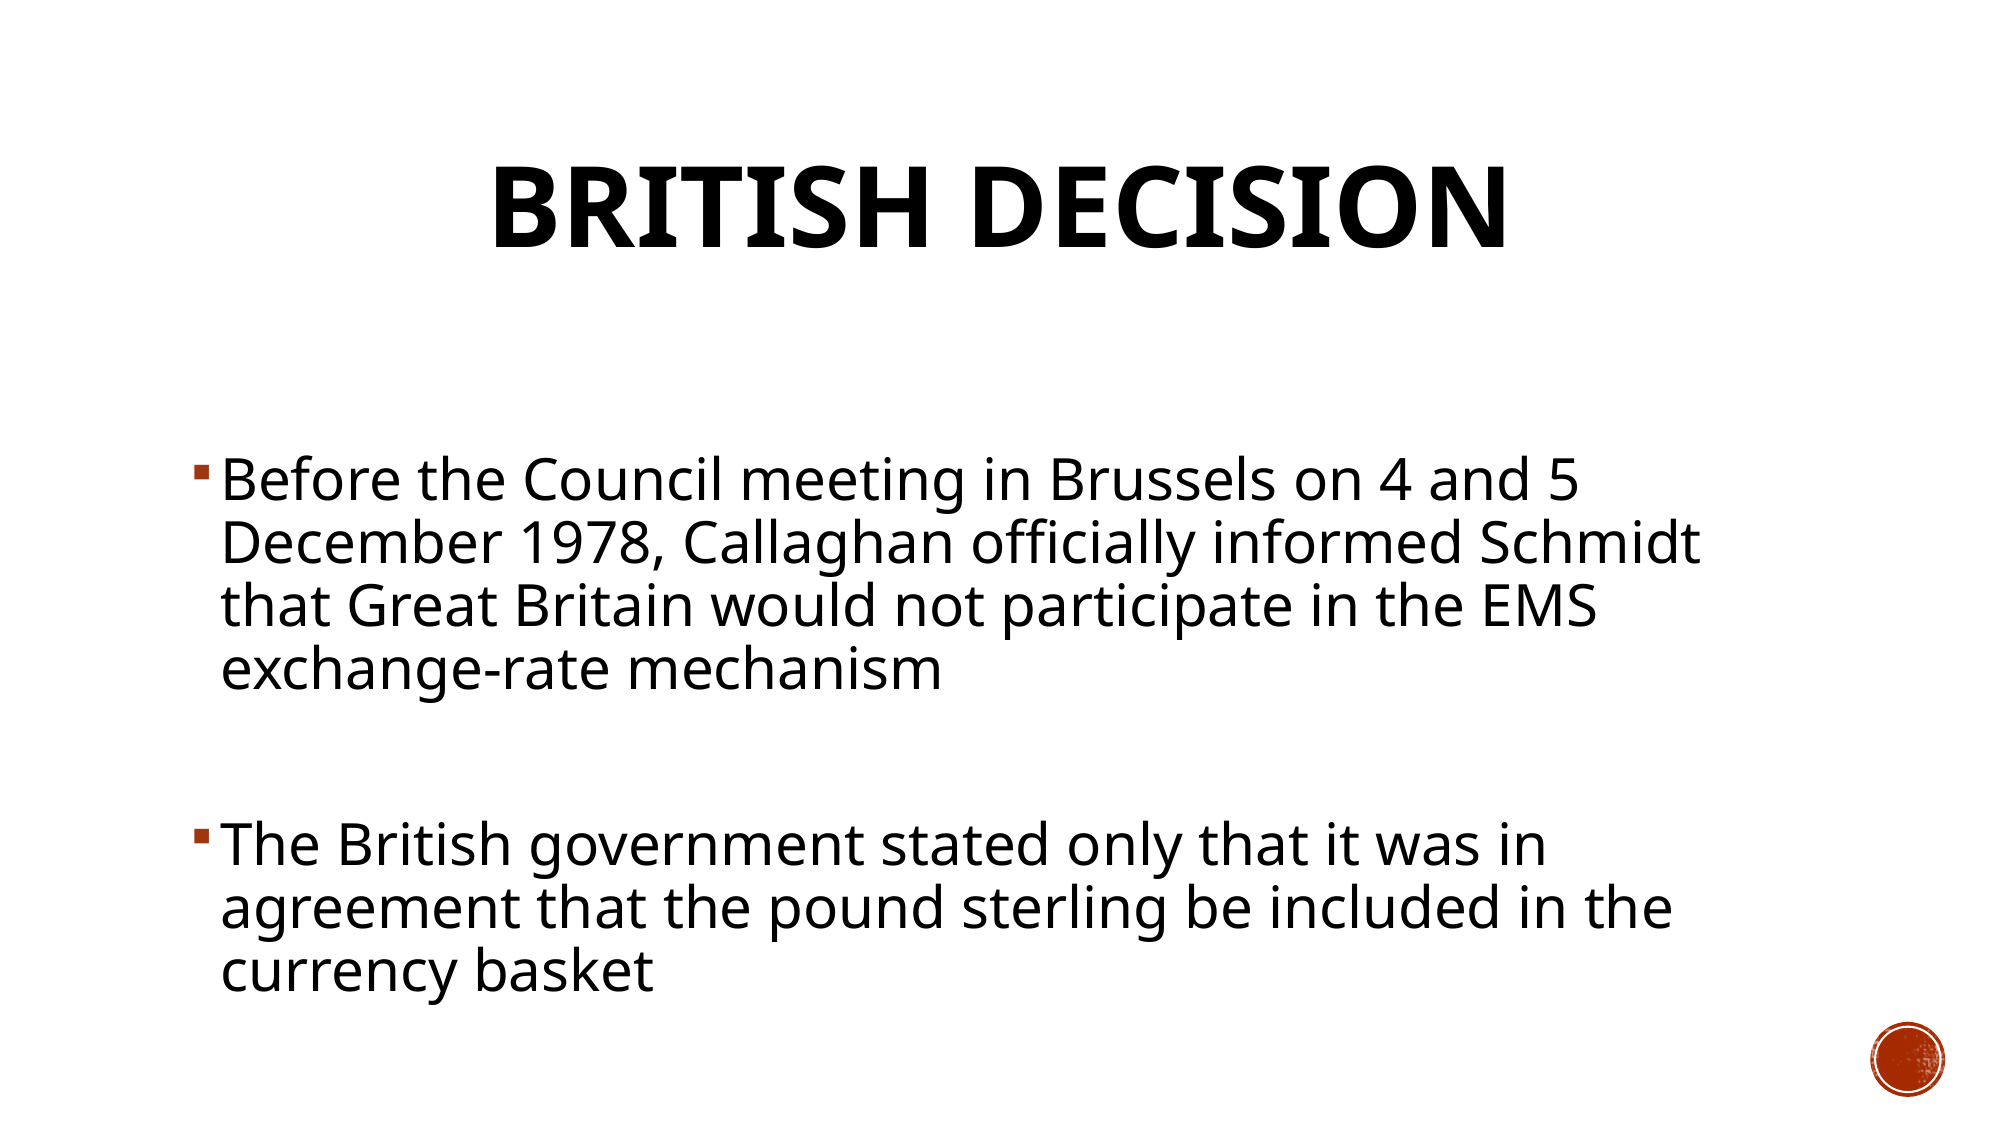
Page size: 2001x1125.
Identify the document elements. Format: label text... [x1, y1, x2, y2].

list Before the Council meeting in Brussels on 4 and 5 December 1978, Callaghan officially informed Schmidt that Great Britain would not participate in the EMS exchange-rate mechanism The British government stated only that it was in agreement that the pound sterling be included in the currency basket [175, 348, 1826, 1013]
title BRITISH DECISION [175, 79, 1826, 344]
